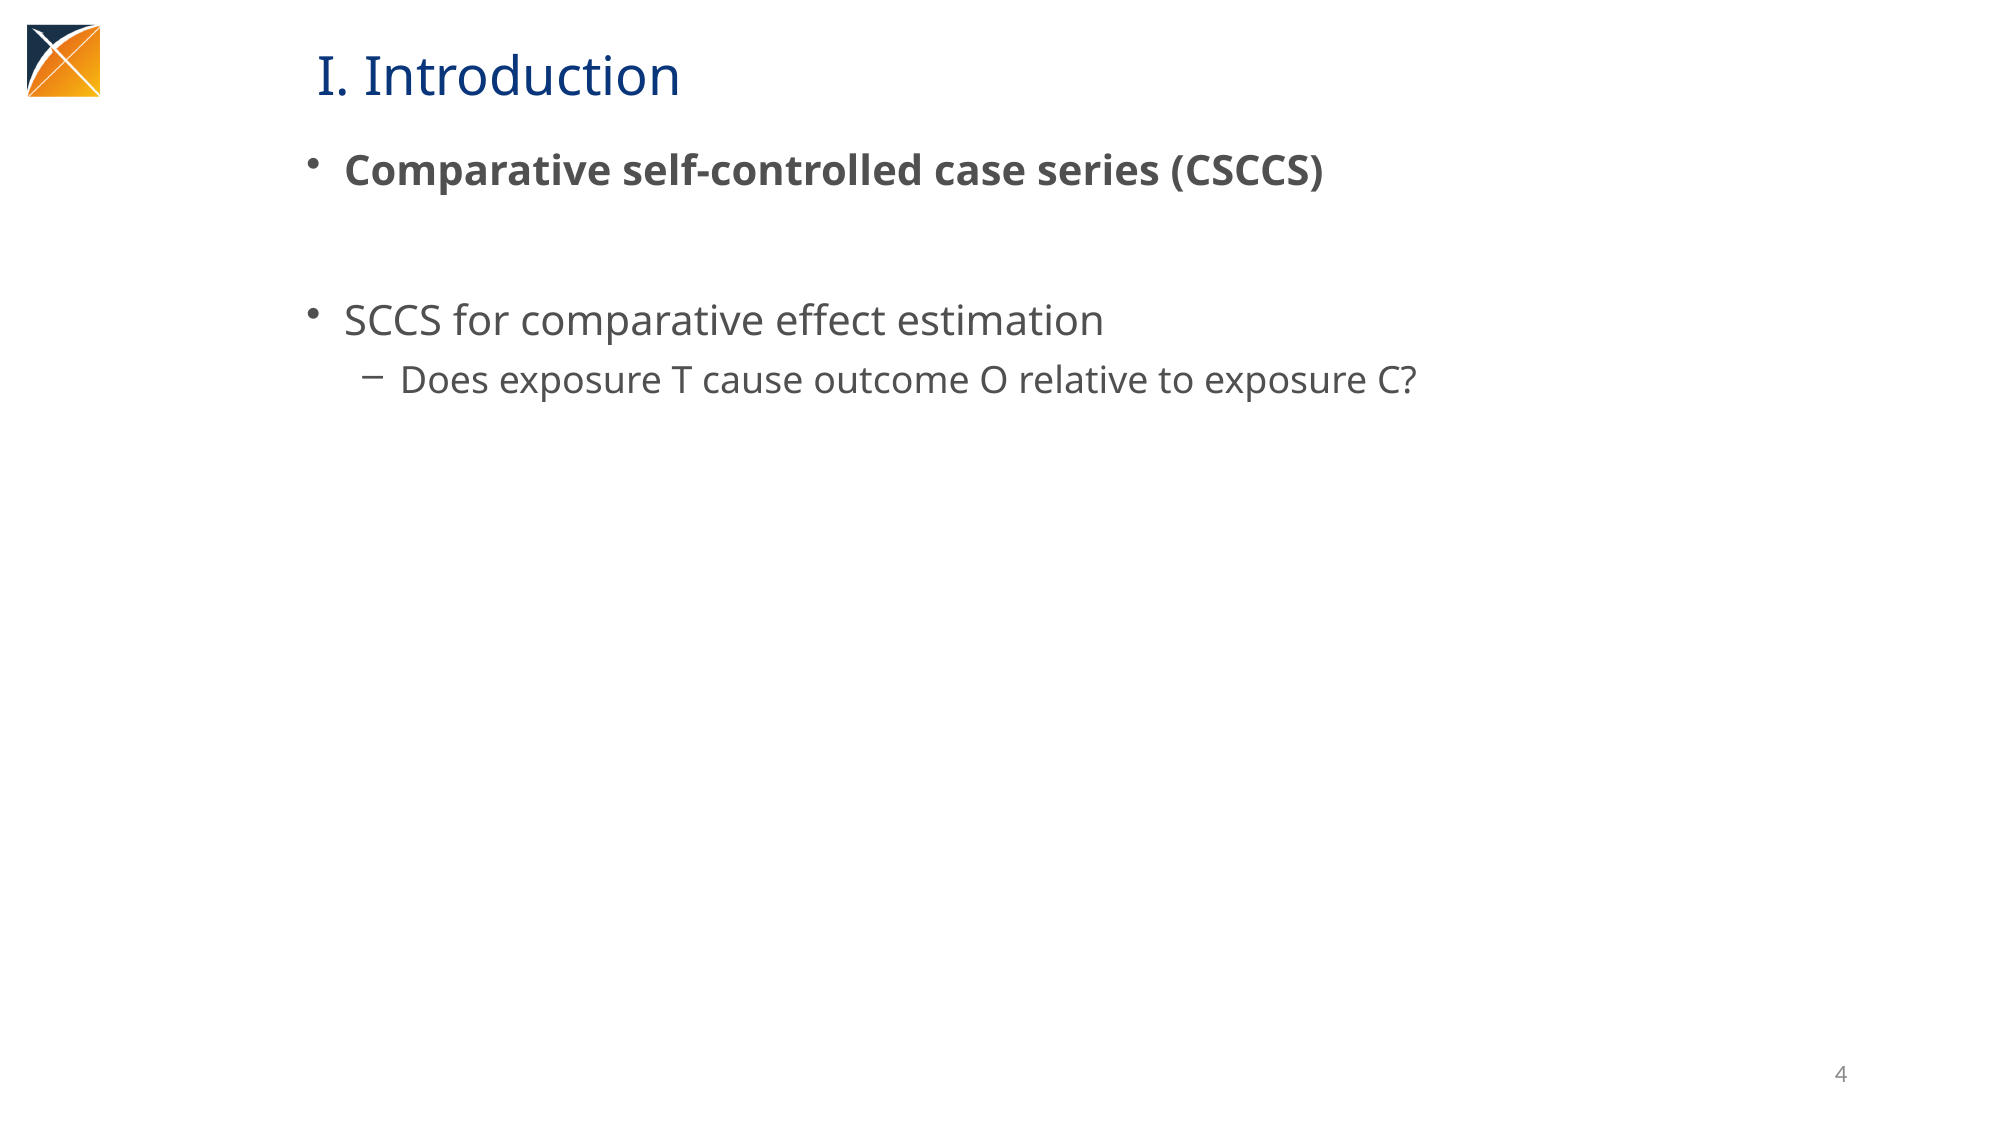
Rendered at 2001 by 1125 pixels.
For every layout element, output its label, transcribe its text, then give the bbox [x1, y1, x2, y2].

picture [27, 24, 100, 97]
text_box Comparative self-controlled case series (CSCCS) SCCS for comparative effect estimation Does exposure T cause outcome O relative to exposure C? [306, 143, 1672, 892]
slide_number 4 [1412, 1042, 1863, 1103]
text_box I. Introduction [317, 41, 1683, 177]
